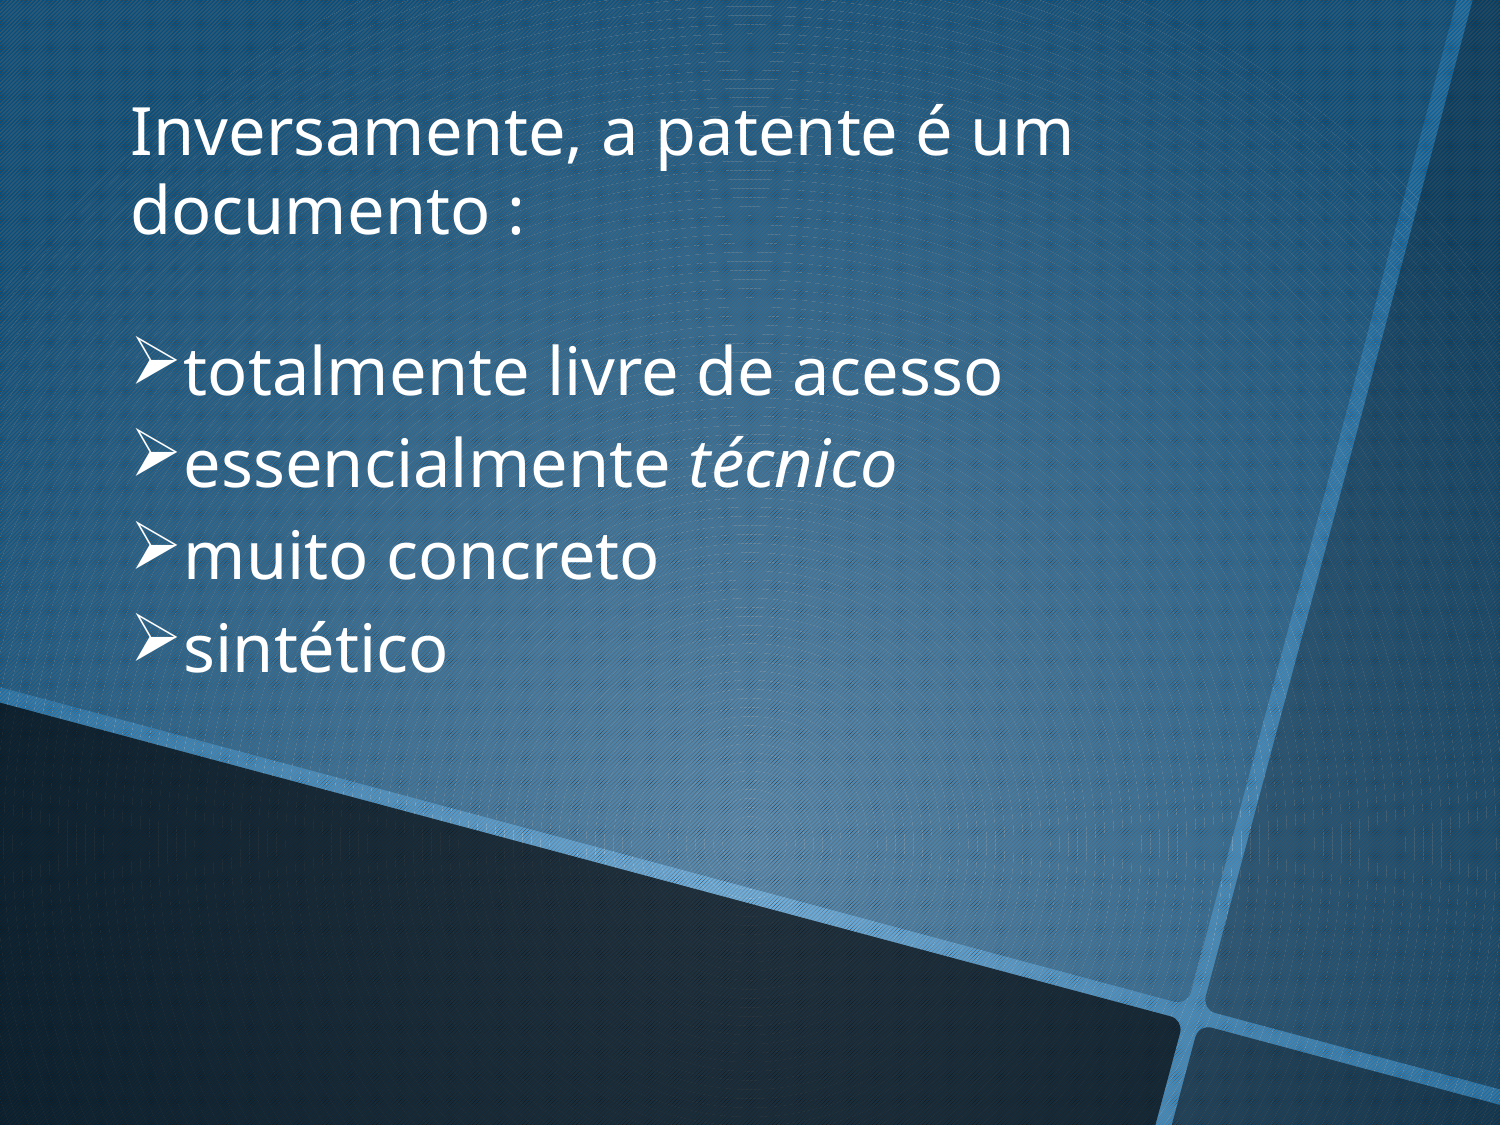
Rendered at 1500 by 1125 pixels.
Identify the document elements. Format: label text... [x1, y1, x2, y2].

text_box Inversamente, a patente é um documento : totalmente livre de acesso essencialmente técnico muito concreto sintético [115, 80, 1125, 693]
